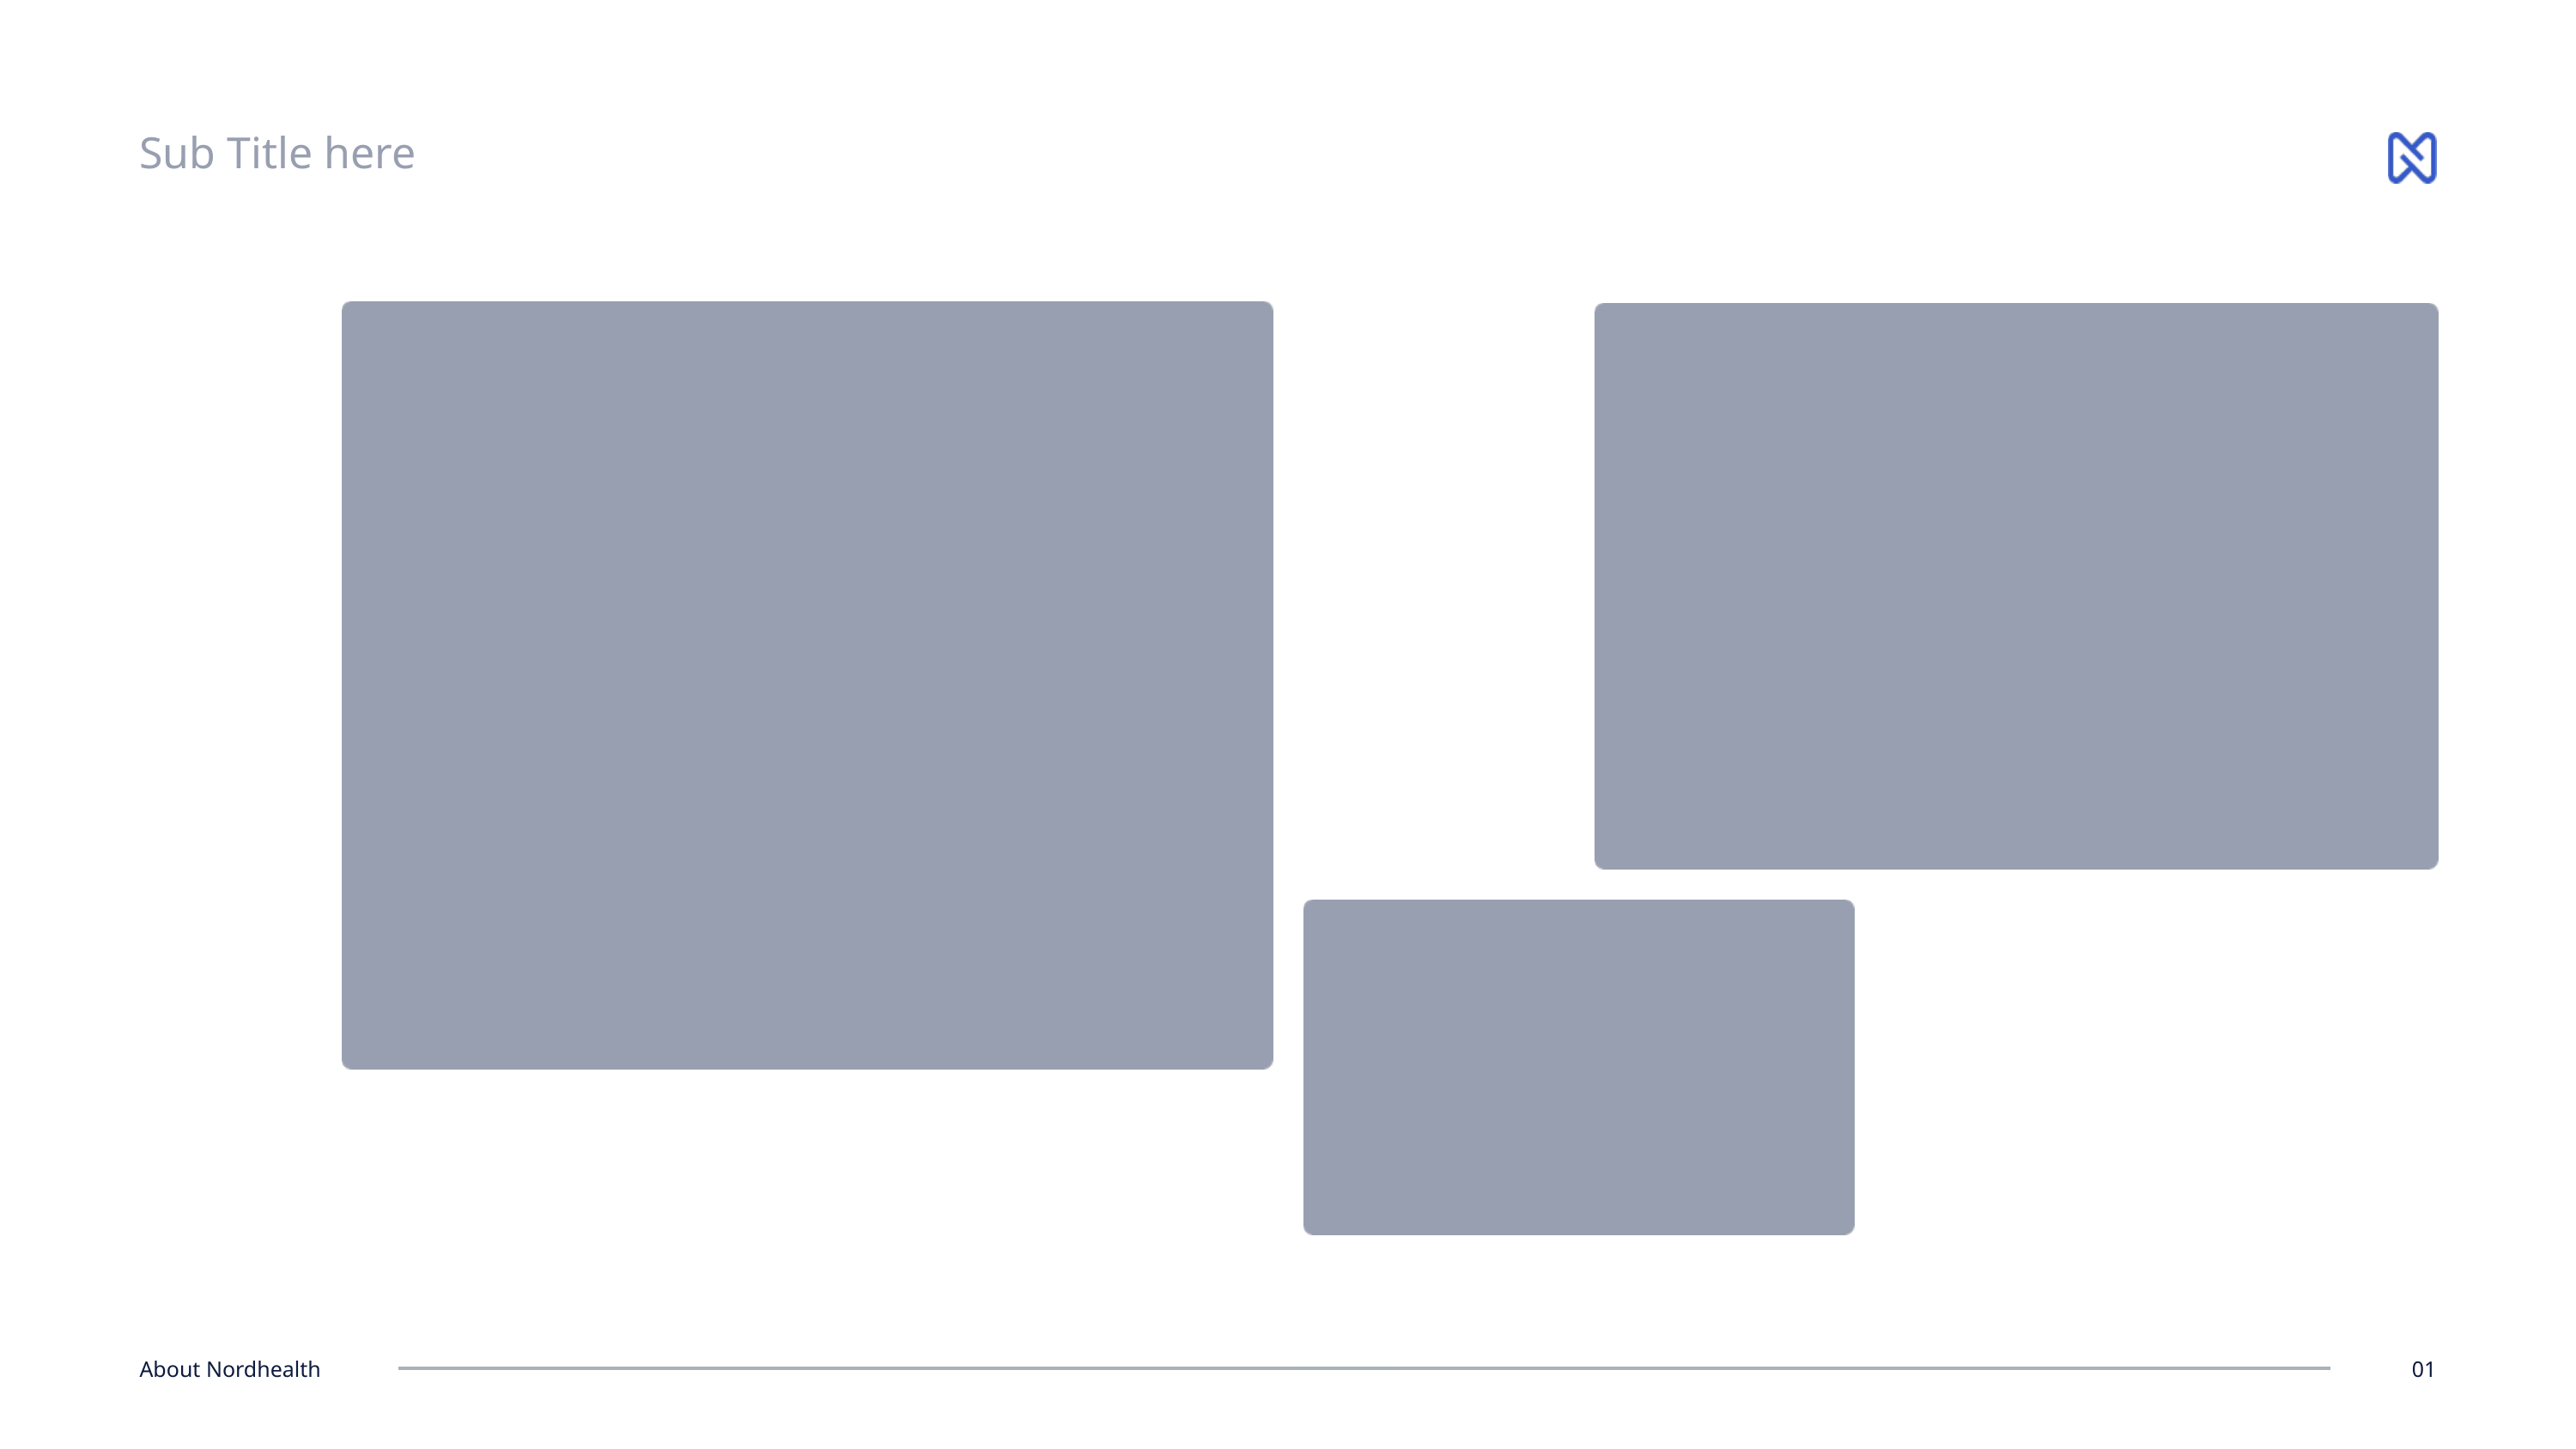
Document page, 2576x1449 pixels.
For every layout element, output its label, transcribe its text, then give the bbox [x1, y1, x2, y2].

text_box Sub Title here [139, 118, 1008, 178]
text_box About Nordhealth [139, 1343, 433, 1382]
text_box 01 [2150, 1343, 2437, 1382]
picture [398, 1367, 2330, 1370]
picture [2388, 132, 2437, 184]
picture [342, 301, 1273, 1070]
picture [1303, 900, 1855, 1236]
picture [1595, 303, 2439, 870]
